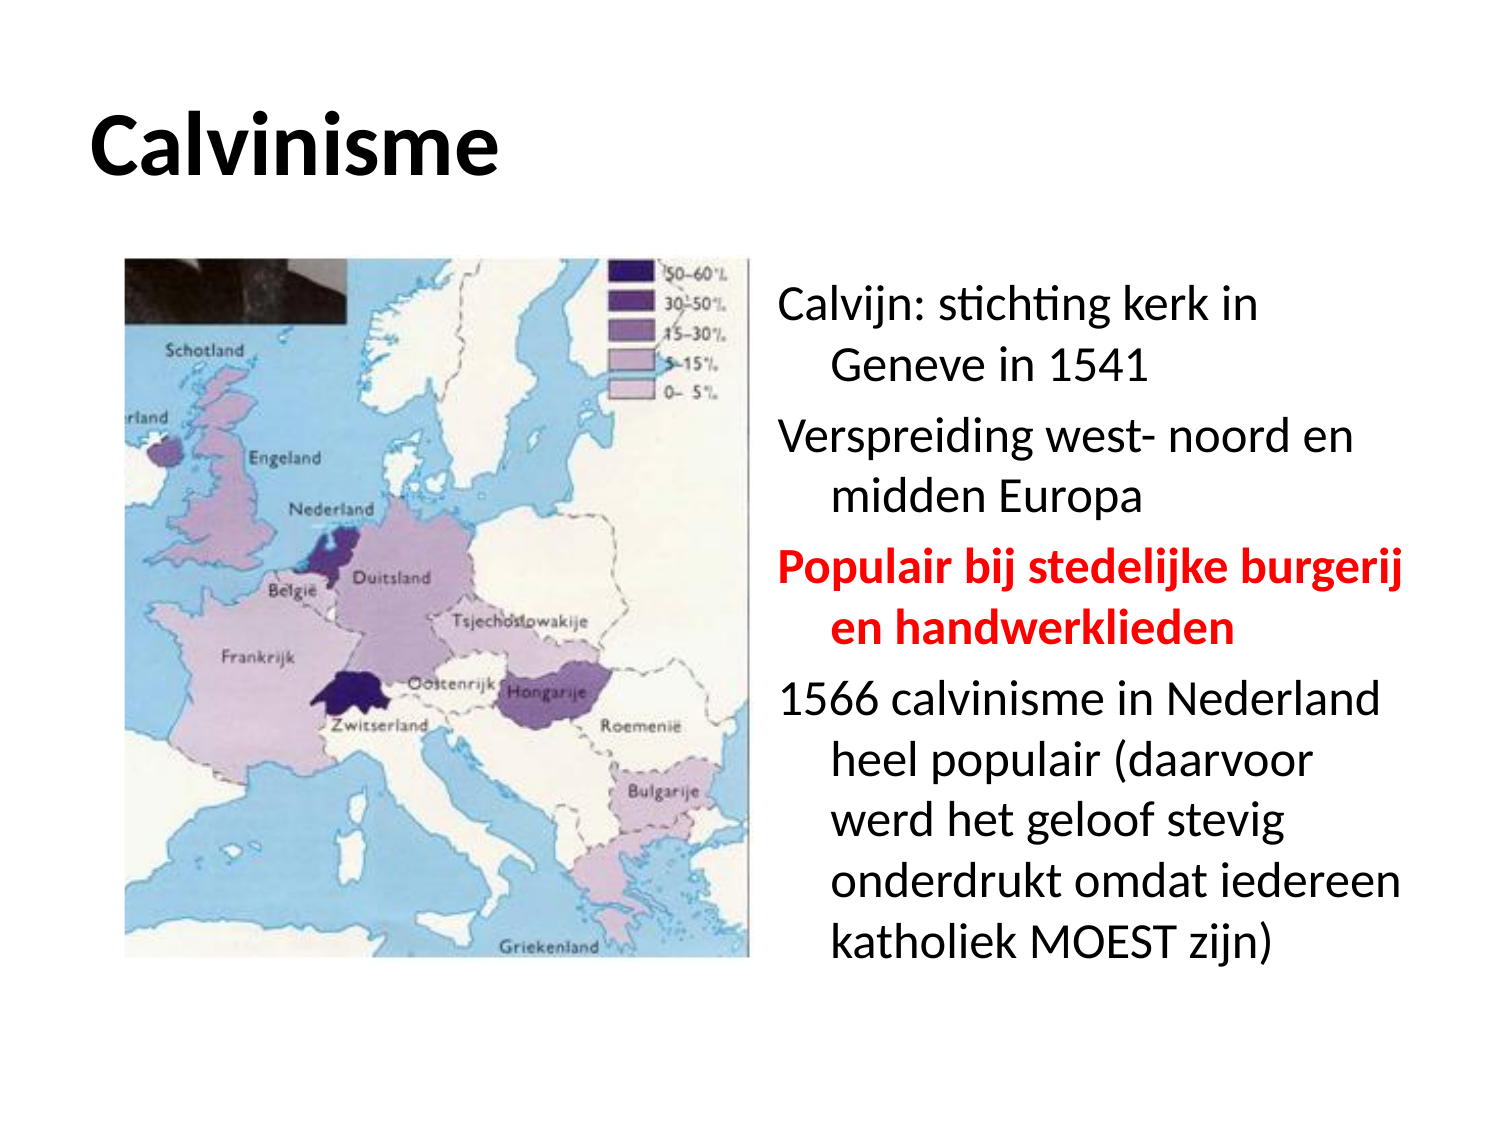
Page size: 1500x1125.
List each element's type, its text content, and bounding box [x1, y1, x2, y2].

list Calvijn: stichting kerk in Geneve in 1541 Verspreiding west- noord en midden Europa Populair bij stedelijke burgerij en handwerklieden 1566 calvinisme in Nederland heel populair (daarvoor werd het geloof stevig onderdrukt omdat iedereen katholiek MOEST zijn) [762, 262, 1425, 1005]
title Calvinisme [75, 45, 1425, 233]
picture [124, 255, 755, 962]
